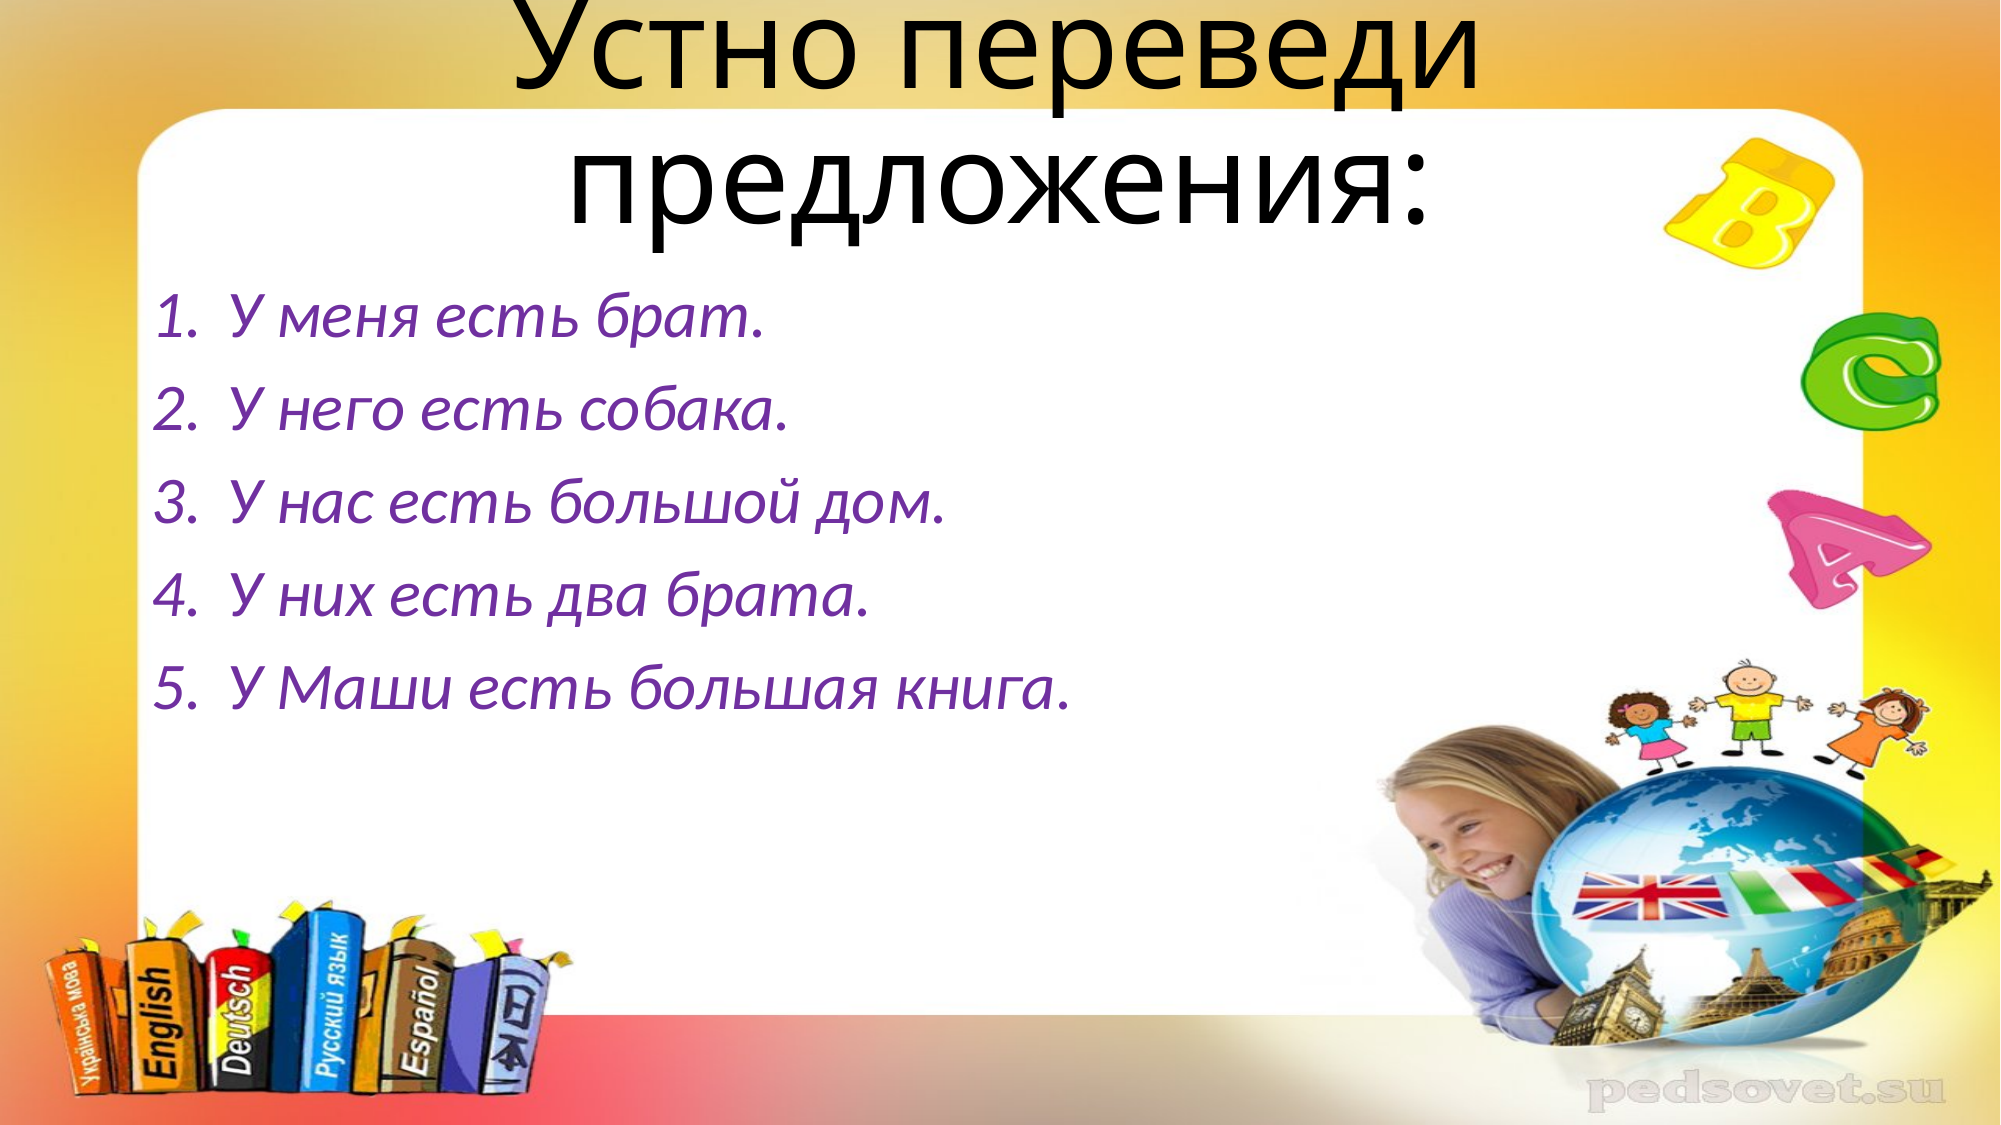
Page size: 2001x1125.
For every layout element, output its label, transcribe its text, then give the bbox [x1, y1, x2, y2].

picture [0, 0, 2001, 1125]
title Устно переведи предложения: [136, 101, 1862, 259]
list У меня есть брат. У него есть собака. У нас есть большой дом. У них есть два брата. У Маши есть большая книга. [136, 272, 1862, 999]
